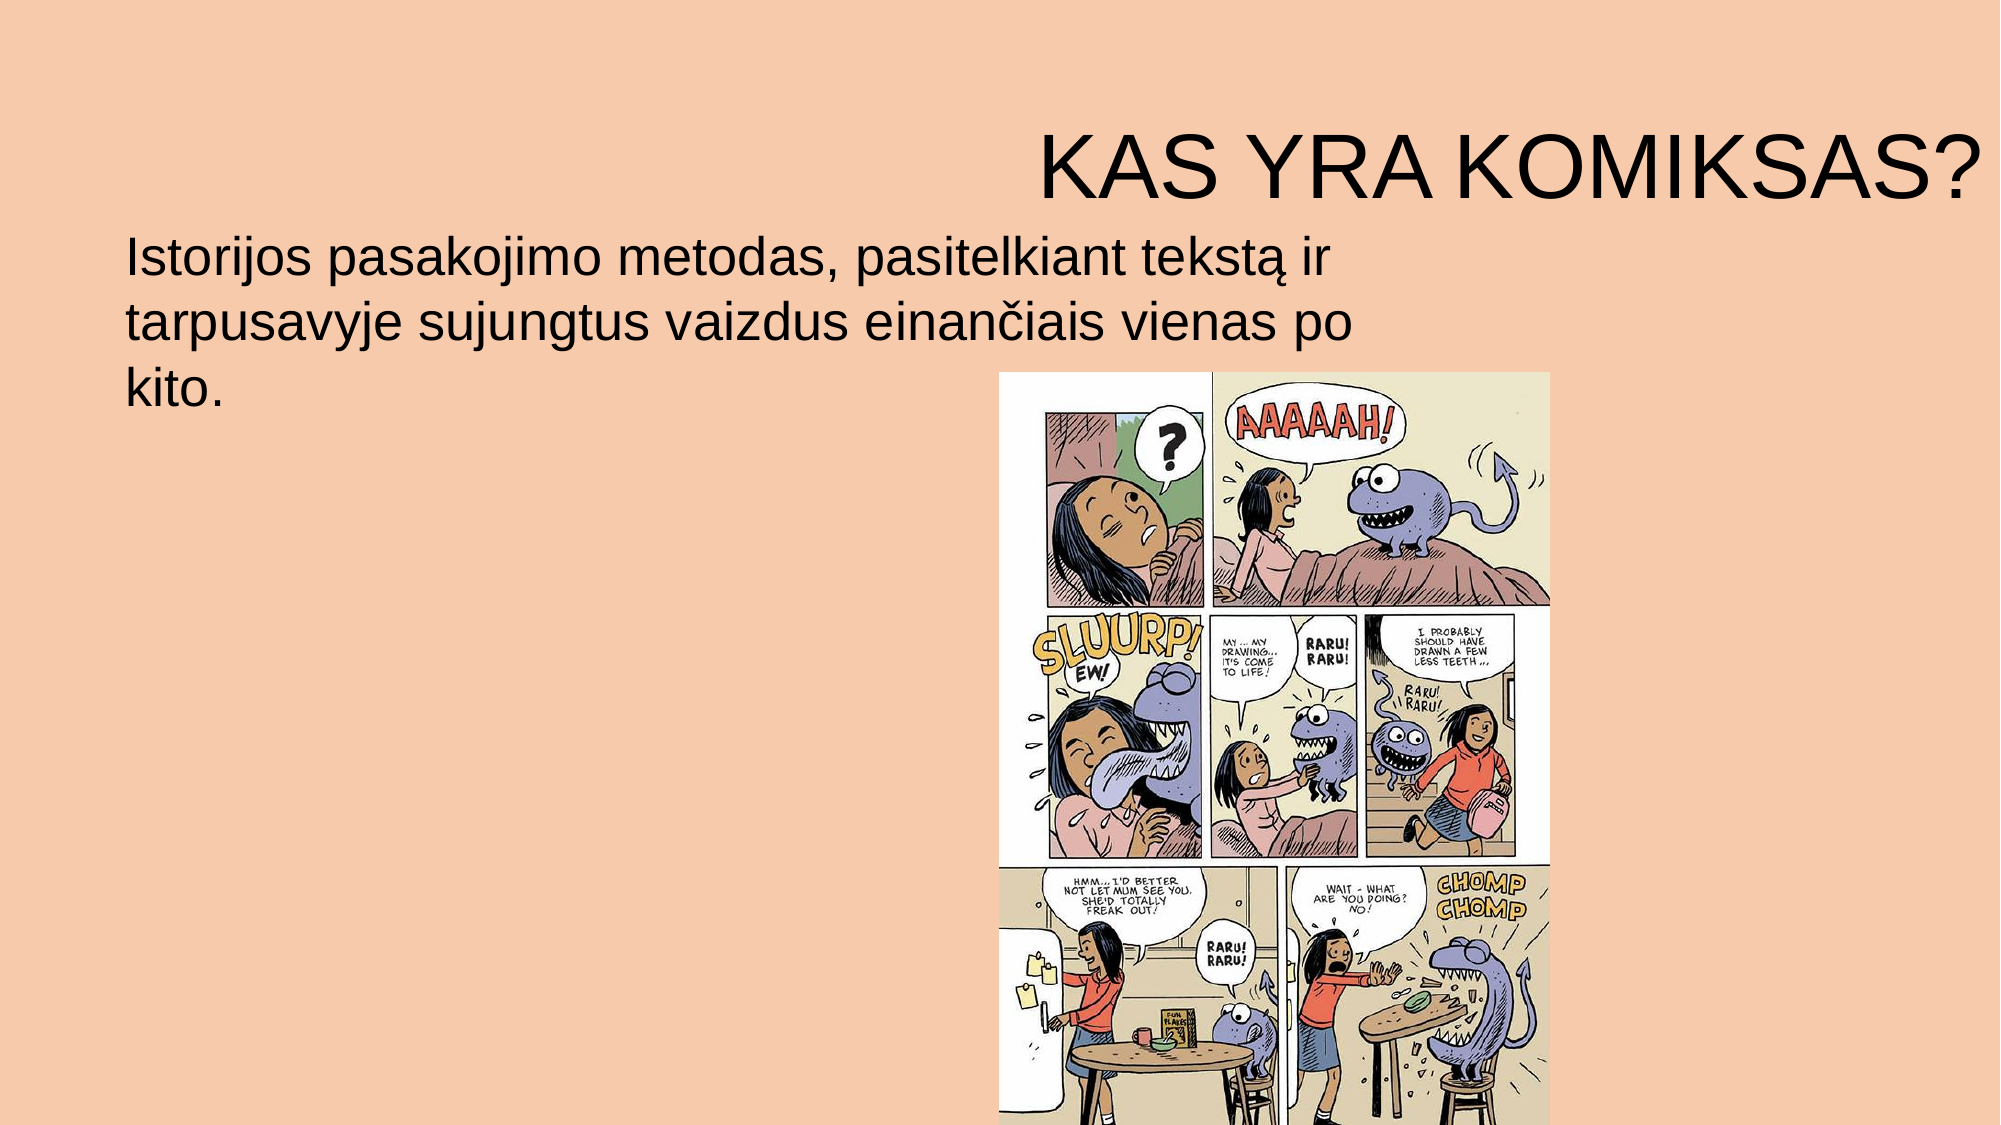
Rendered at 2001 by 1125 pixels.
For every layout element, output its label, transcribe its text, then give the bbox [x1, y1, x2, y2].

text_box Istorijos pasakojimo metodas, pasitelkiant tekstą ir tarpusavyje sujungtus vaizdus einančiais vienas po kito. [110, 214, 1456, 1125]
picture [999, 372, 1550, 1125]
title KAS YRA KOMIKSAS? [0, 59, 2000, 278]
